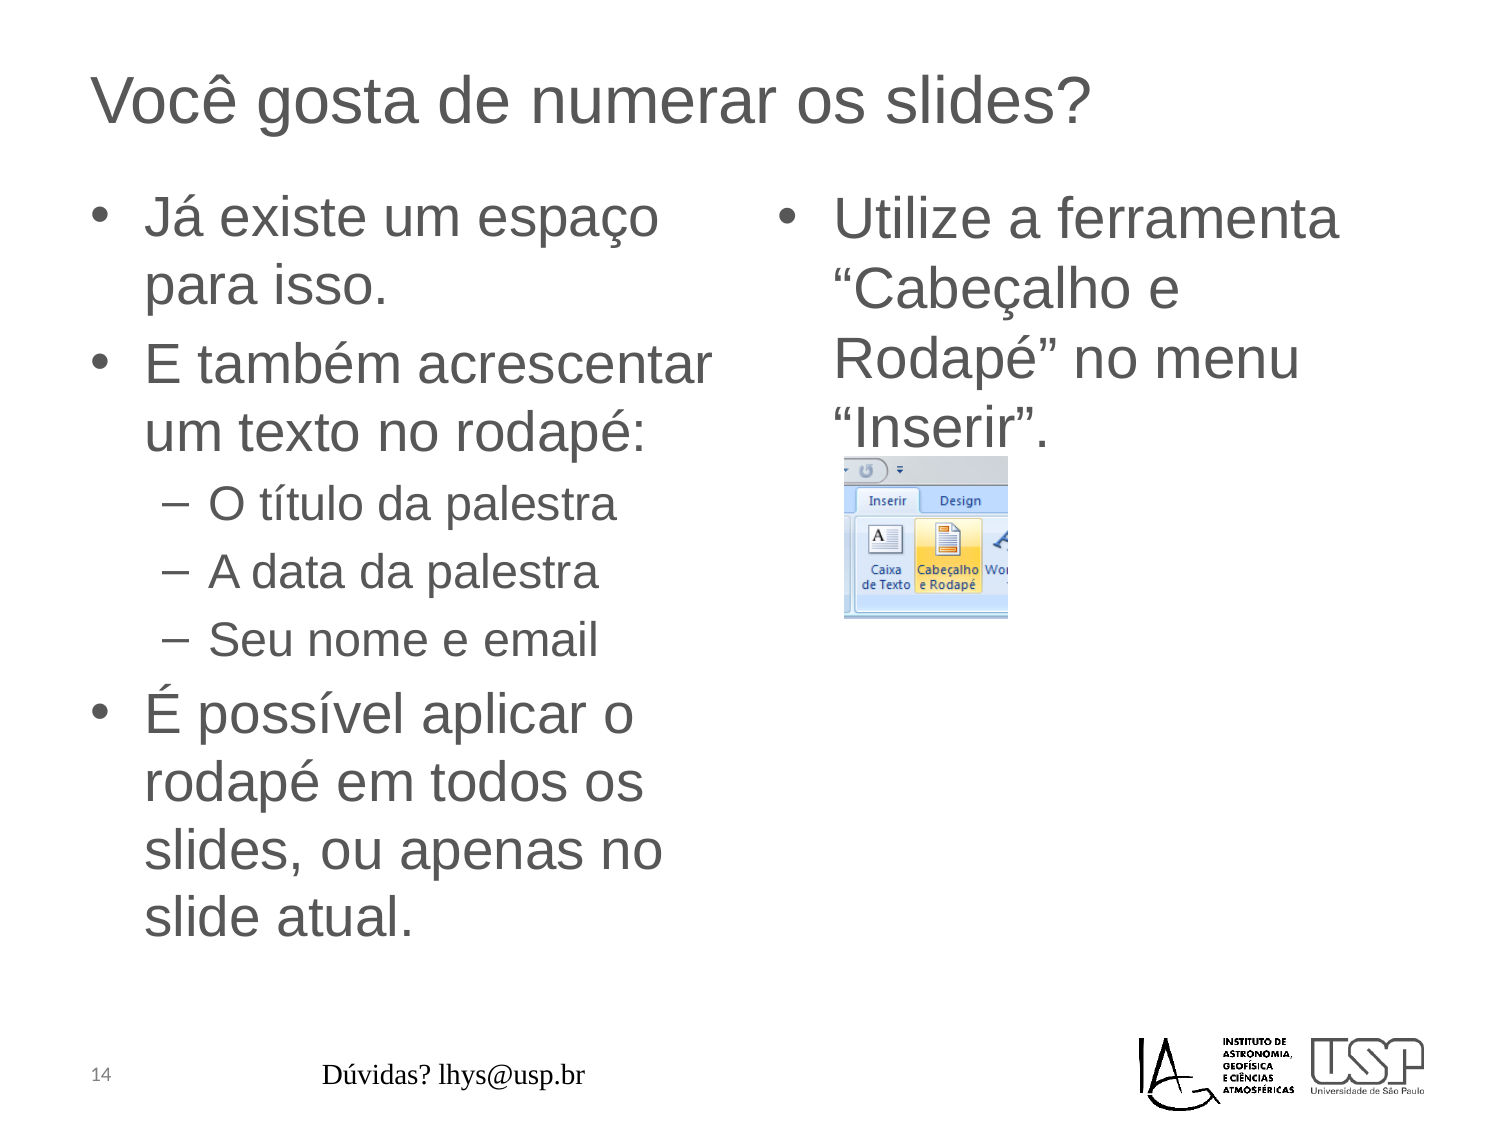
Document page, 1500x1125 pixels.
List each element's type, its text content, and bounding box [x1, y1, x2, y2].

picture [1139, 1038, 1294, 1111]
picture [844, 455, 1008, 620]
footer Dúvidas? lhys@usp.br [168, 1042, 739, 1103]
title Você gosta de numerar os slides? [75, 45, 1425, 149]
list Já existe um espaço para isso. E também acrescentar um texto no rodapé: O título da palestra A data da palestra Seu nome e email É possível aplicar o rodapé em todos os slides, ou apenas no slide atual. [75, 172, 738, 1005]
list Utilize a ferramenta “Cabeçalho e Rodapé” no menu “Inserir”. [762, 172, 1425, 1005]
slide_number 14 [75, 1042, 160, 1103]
